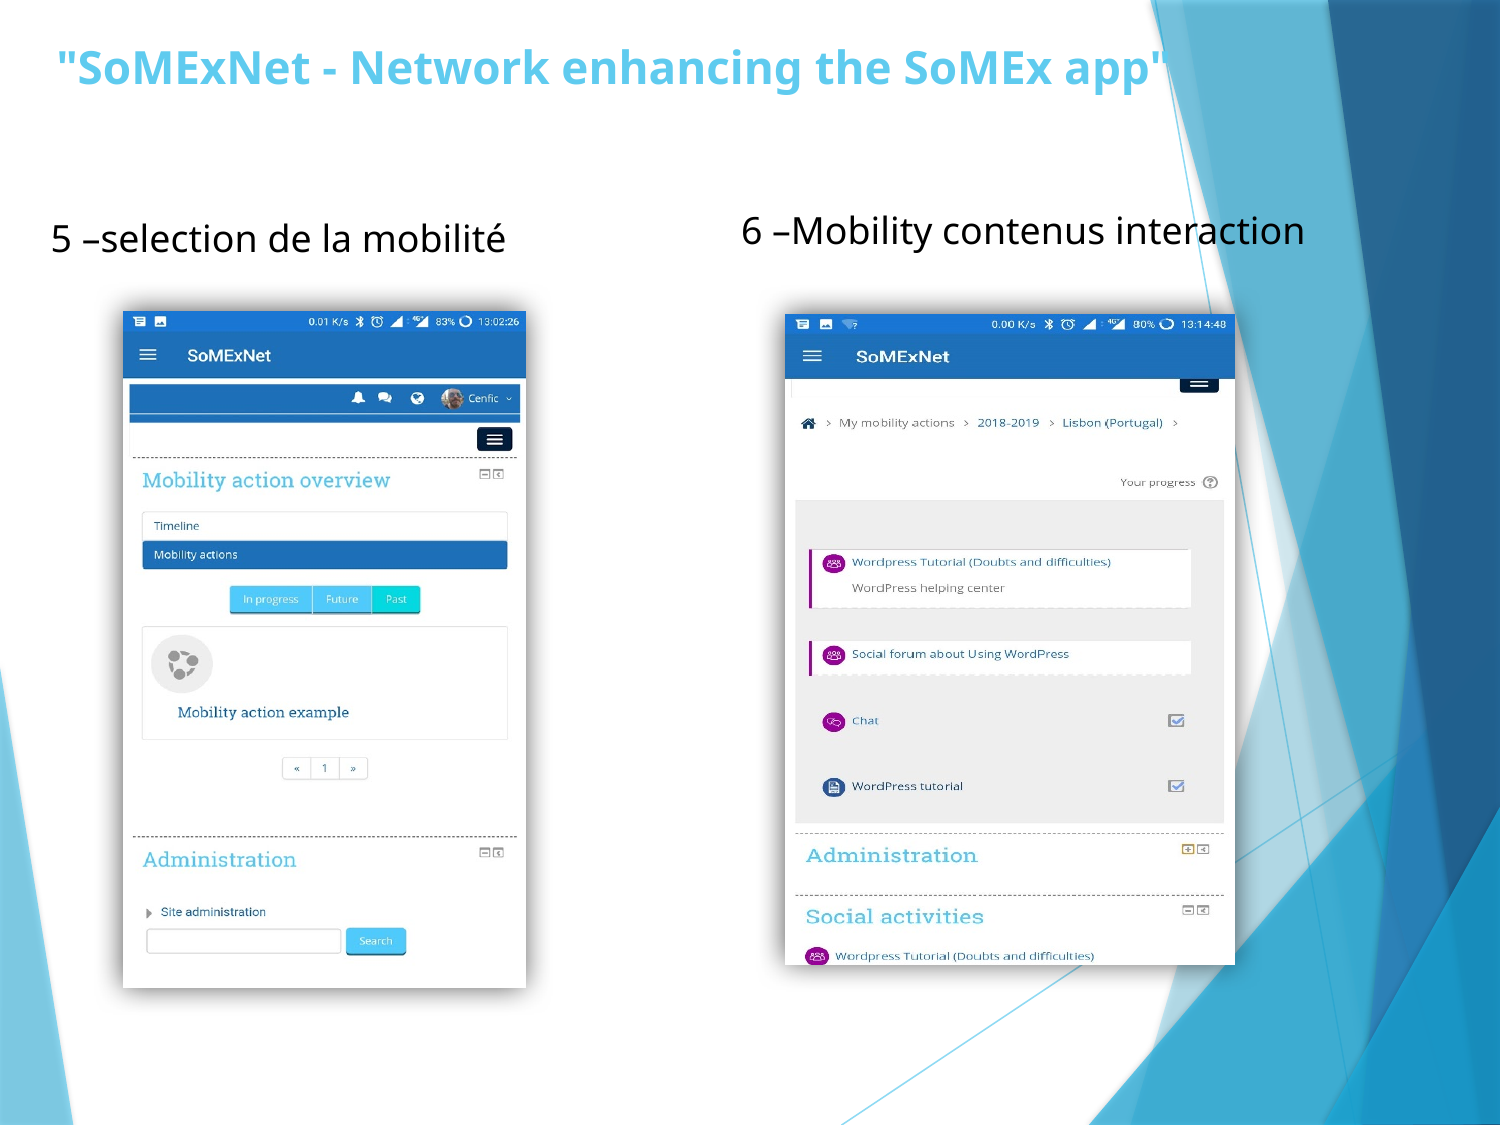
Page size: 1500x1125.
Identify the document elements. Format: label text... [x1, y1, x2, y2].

picture [784, 313, 1235, 965]
text_box 6 –Mobility contenus interaction [726, 199, 1353, 260]
title "SoMExNet - Network enhancing the SoMEx app" [41, 30, 1415, 114]
picture [123, 311, 527, 989]
text_box 5 –selection de la mobilité [35, 208, 532, 268]
